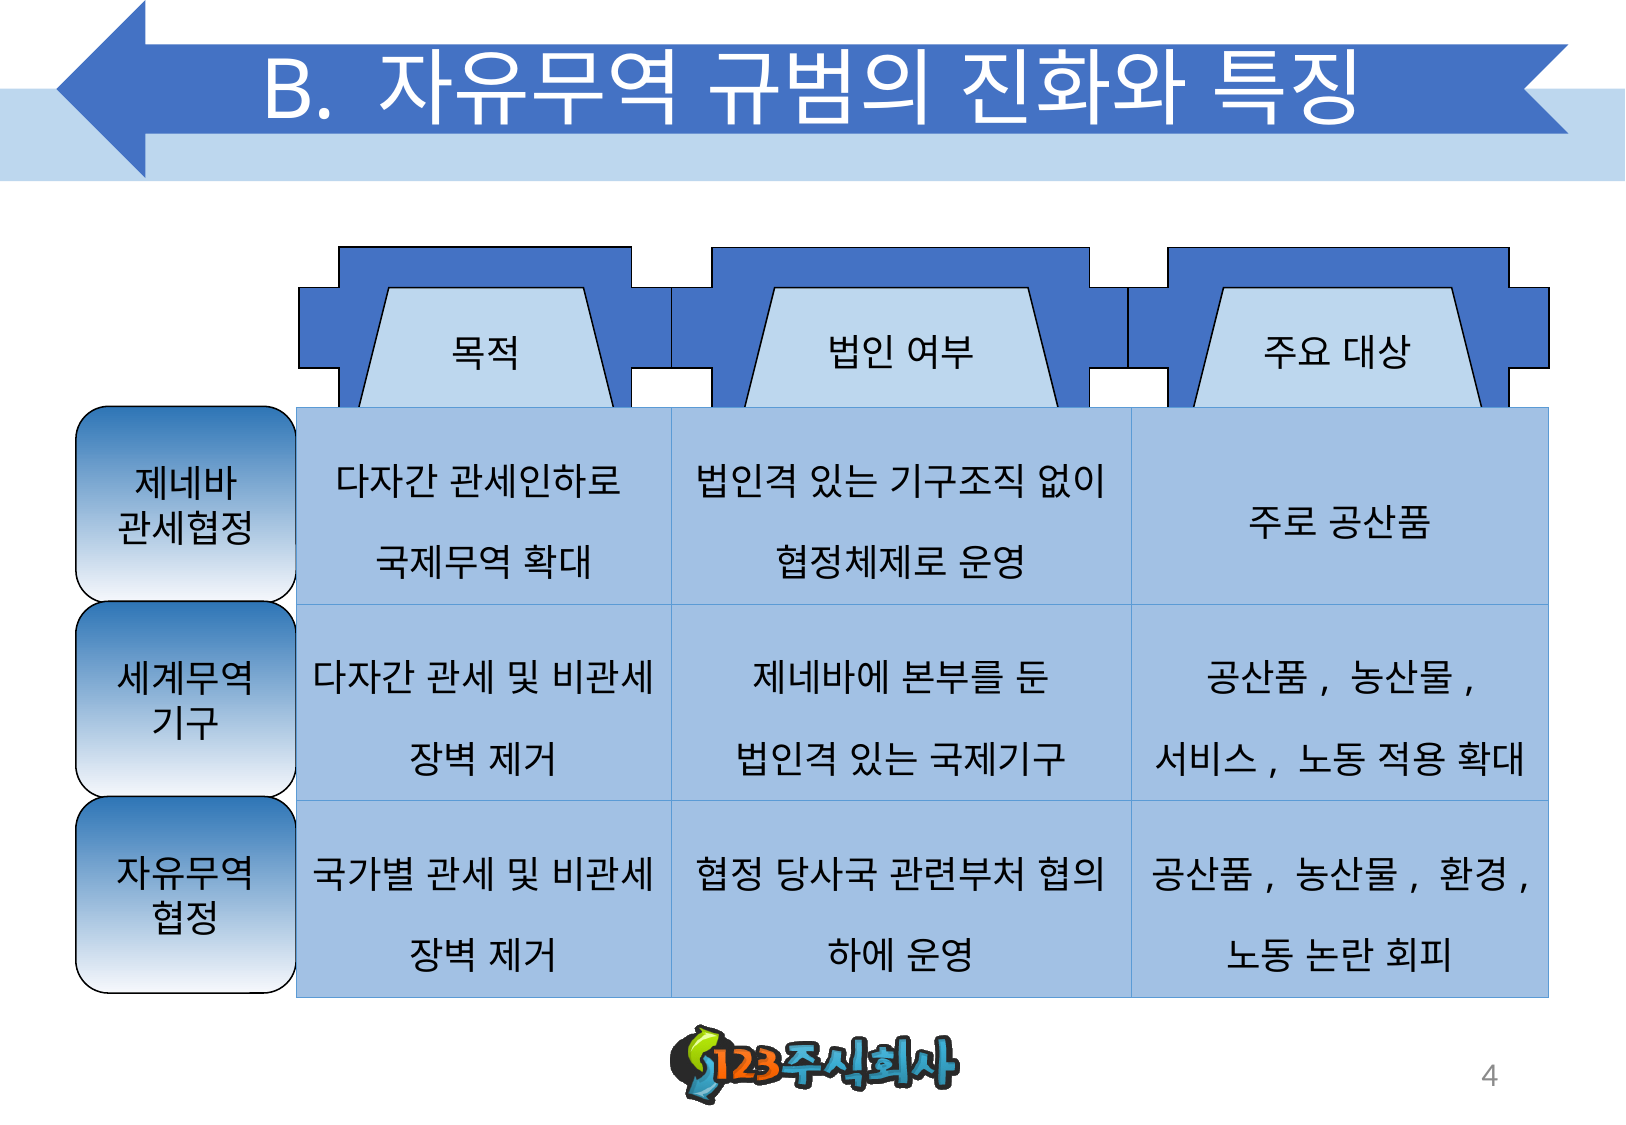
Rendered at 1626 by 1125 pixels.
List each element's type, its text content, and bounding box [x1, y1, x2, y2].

table_cell 공산품, 농산물, 서비스, 노동 적용 확대 [1132, 605, 1548, 800]
table_cell 국가별 관세 및 비관세 장벽 제거 [297, 801, 671, 997]
text_box [1127, 246, 1550, 407]
text_box [671, 246, 1127, 407]
table_cell 다자간 관세 및 비관세 장벽 제거 [297, 605, 671, 800]
text_box 제네바 관세협정 [74, 405, 296, 602]
text_box 법인 여부 [743, 286, 1059, 407]
text_box 자유무역 협정 [74, 795, 296, 995]
text_box 세계무역 기구 [74, 600, 296, 797]
table_cell 공산품, 농산물, 환경, 노동 논란 회피 [1132, 801, 1548, 997]
title B. 자유무역 규범의 진화와 특징 [0, 3, 1625, 182]
text_box 주요 대상 [1192, 286, 1483, 407]
text_box 목적 [357, 286, 615, 407]
text_box [298, 246, 672, 407]
table_cell 제네바에 본부를 둔 법인격 있는 국제기구 [672, 605, 1131, 800]
table_cell 협정 당사국 관련부처 협의 하에 운영 [672, 801, 1131, 997]
table_header 주로 공산품 [1132, 408, 1548, 604]
table_header 다자간 관세인하로 국제무역 확대 [297, 408, 671, 604]
table_header 법인격 있는 기구조직 없이 협정체제로 운영 [672, 408, 1131, 604]
picture [655, 1010, 973, 1117]
slide_number 4 [1147, 1042, 1514, 1103]
